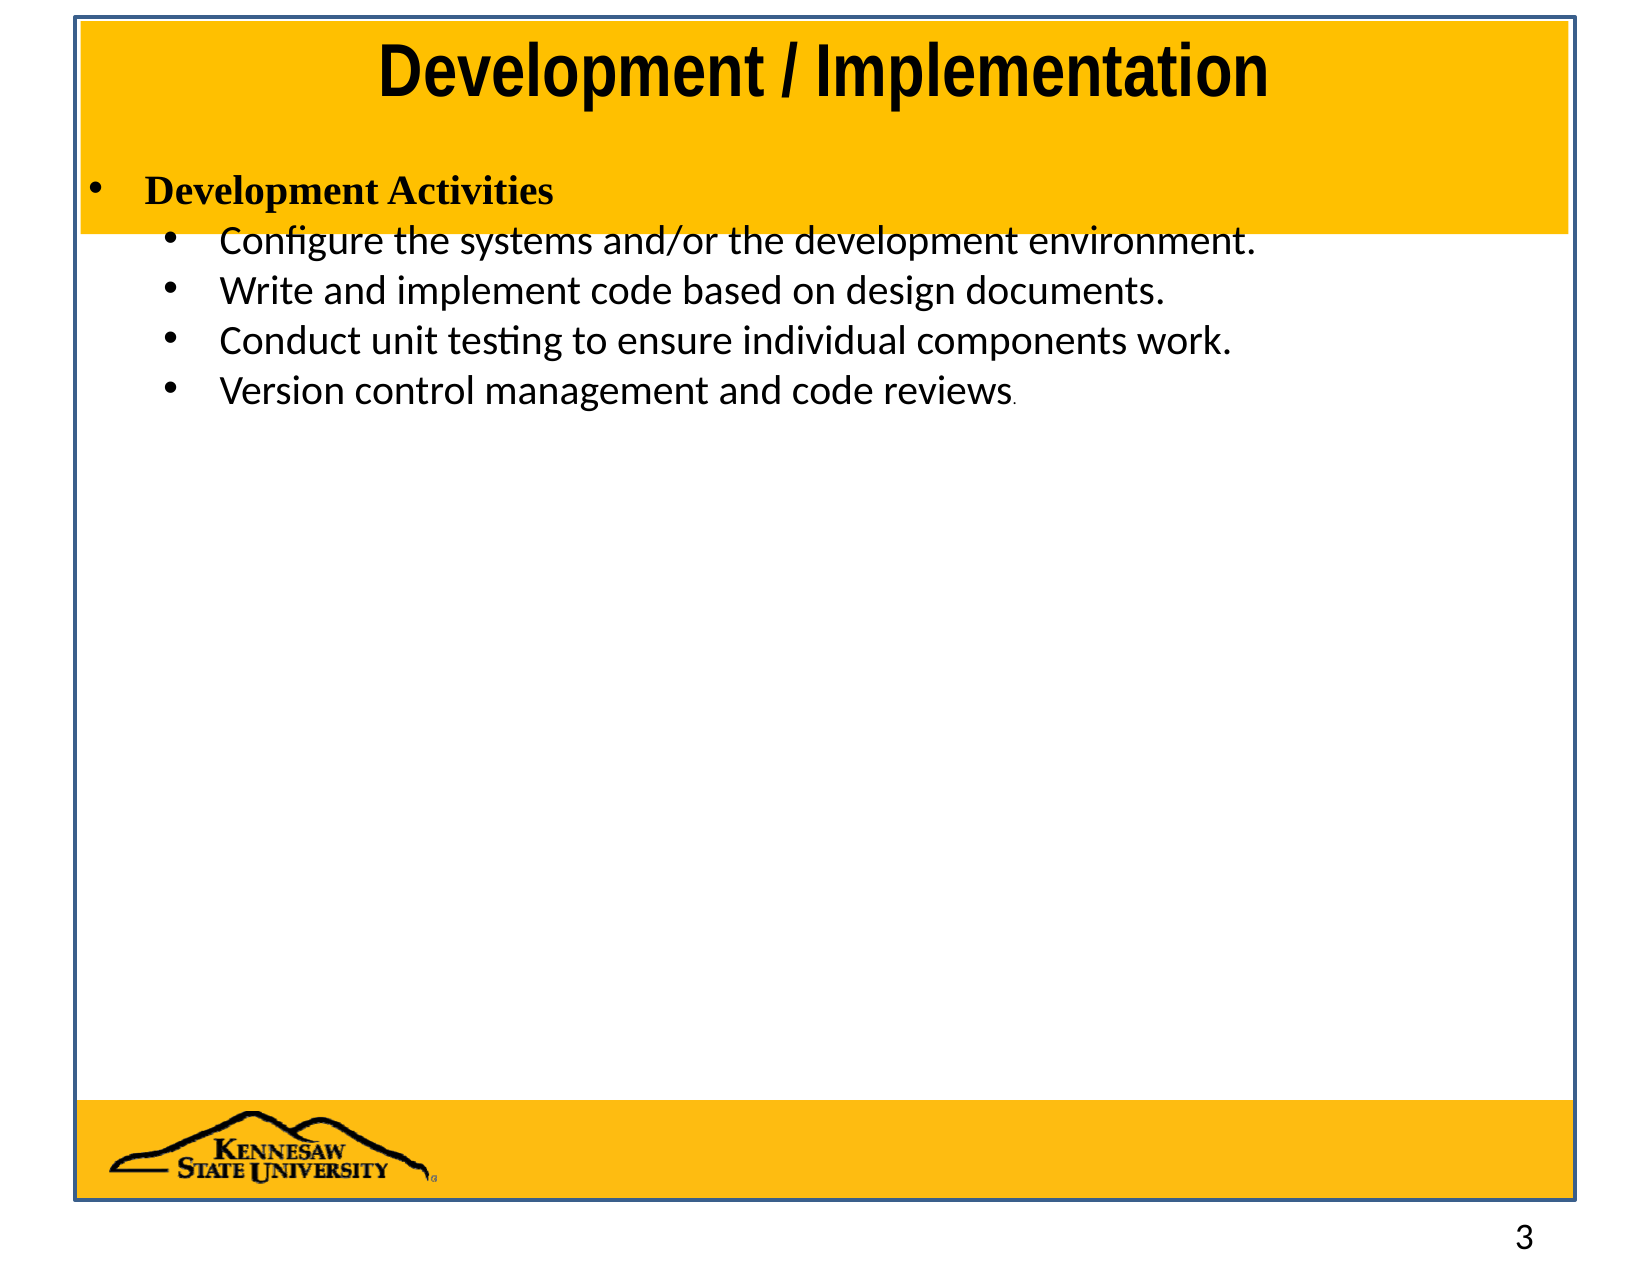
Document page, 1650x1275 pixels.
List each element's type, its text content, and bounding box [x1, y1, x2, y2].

list Development Activities Configure the systems and/or the development environment. Write and implement code based on design documents. Conduct unit testing to ensure individual components work. Version control management and code reviews. [88, 162, 1575, 888]
title Development / Implementation [80, 21, 1569, 235]
picture [108, 1111, 437, 1184]
